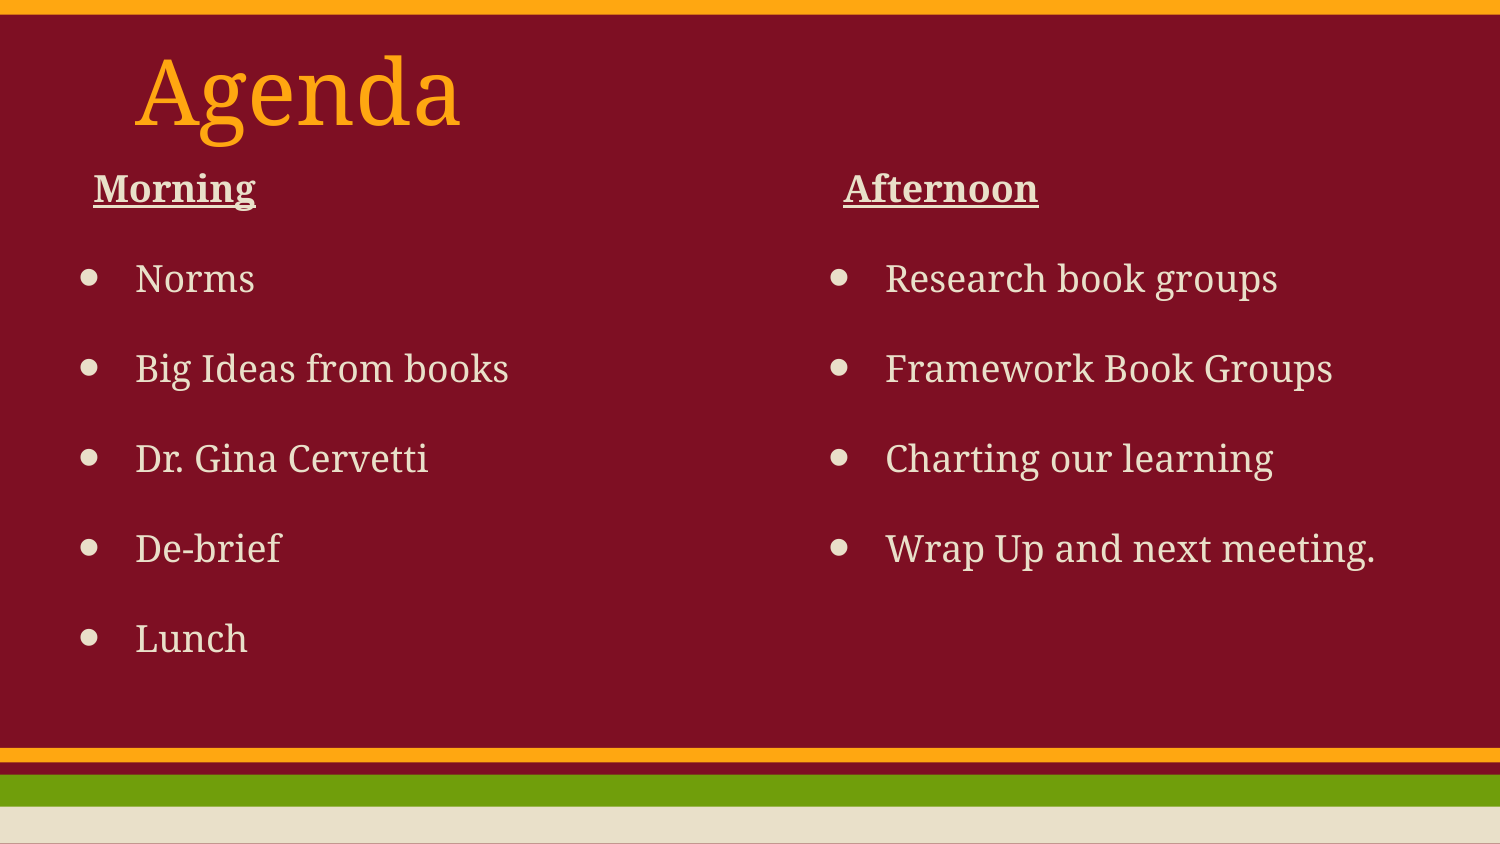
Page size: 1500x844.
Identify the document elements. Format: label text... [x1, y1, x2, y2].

title Agenda [75, 18, 1425, 159]
list Morning Norms Big Ideas from books Dr. Gina Cervetti De-brief Lunch [45, 149, 705, 735]
list Afternoon Research book groups Framework Book Groups Charting our learning Wrap Up and next meeting. [795, 149, 1455, 810]
